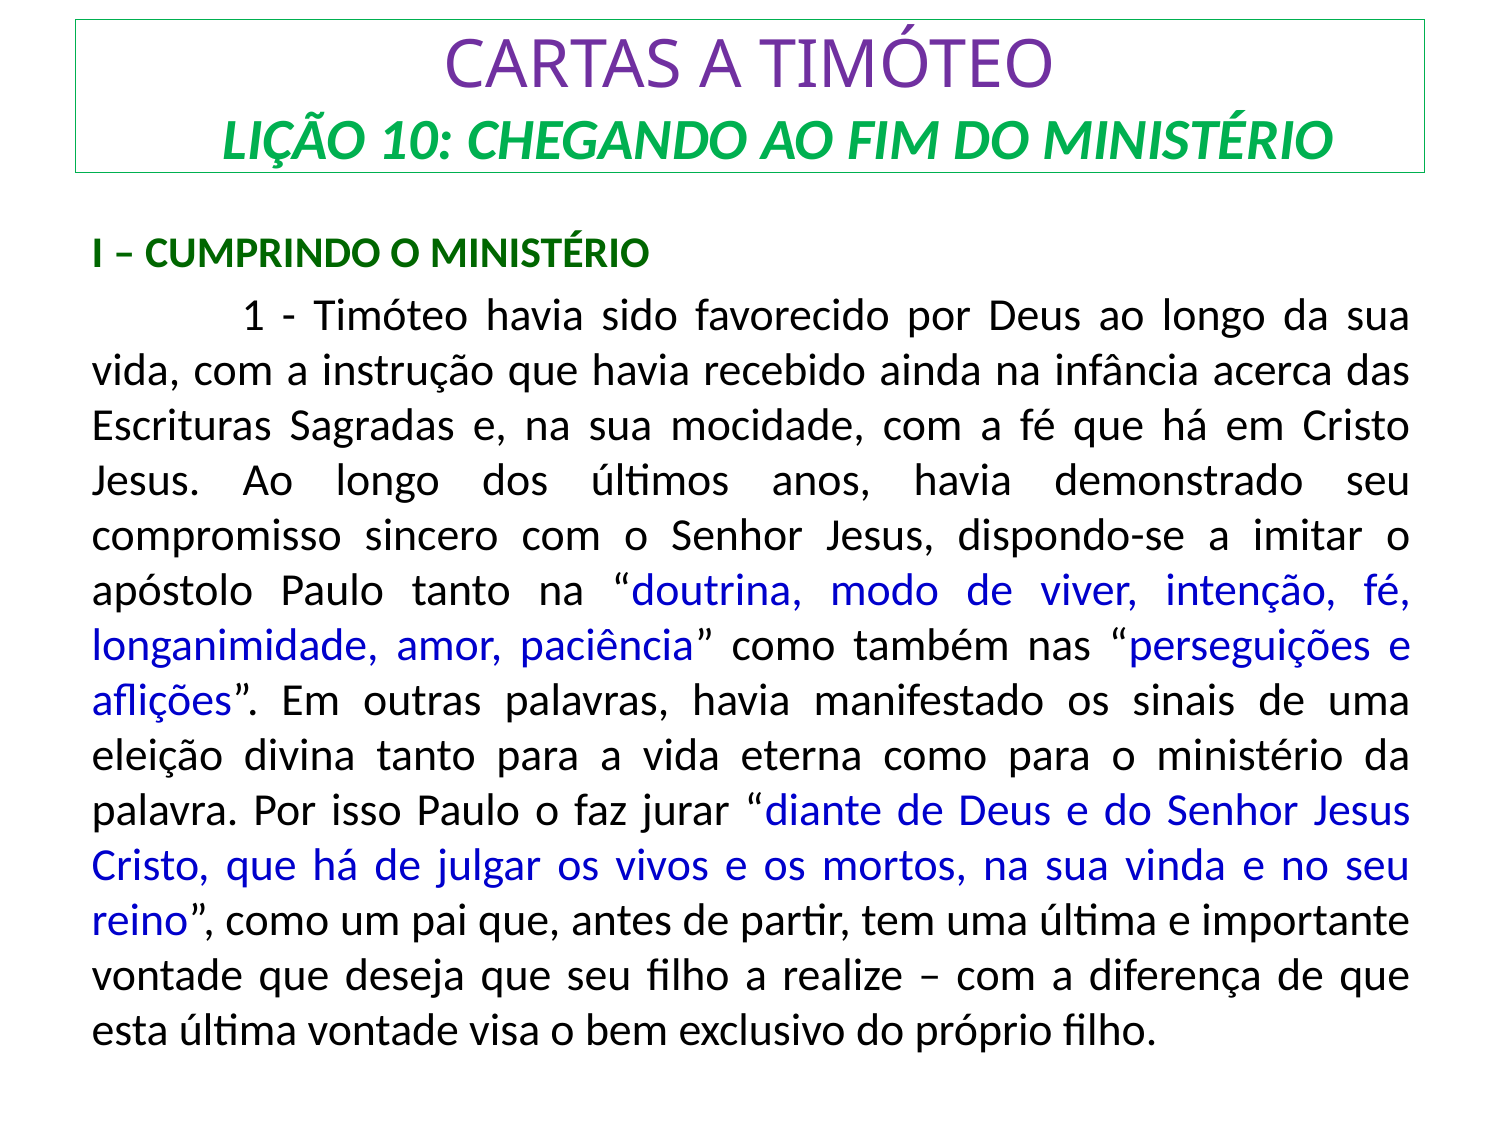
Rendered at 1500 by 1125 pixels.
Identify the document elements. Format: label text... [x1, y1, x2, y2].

title CARTAS A TIMÓTEO LIÇÃO 10: CHEGANDO AO FIM DO MINISTÉRIO [75, 19, 1425, 173]
list I – CUMPRINDO O MINISTÉRIO 1 - Timóteo havia sido favorecido por Deus ao longo da sua vida, com a instrução que havia recebido ainda na infância acerca das Escrituras Sagradas e, na sua mocidade, com a fé que há em Cristo Jesus. Ao longo dos últimos anos, havia demonstrado seu compromisso sincero com o Senhor Jesus, dispondo-se a imitar o apóstolo Paulo tanto na “doutrina, modo de viver, intenção, fé, longanimidade, amor, paciência” como também nas “perseguições e aflições”. Em outras palavras, havia manifestado os sinais de uma eleição divina tanto para a vida eterna como para o ministério da palavra. Por isso Paulo o faz jurar “diante de Deus e do Senhor Jesus Cristo, que há de julgar os vivos e os mortos, na sua vinda e no seu reino”, como um pai que, antes de partir, tem uma última e importante vontade que deseja que seu filho a realize – com a diferença de que esta última vontade visa o bem exclusivo do próprio filho. [76, 215, 1427, 1047]
